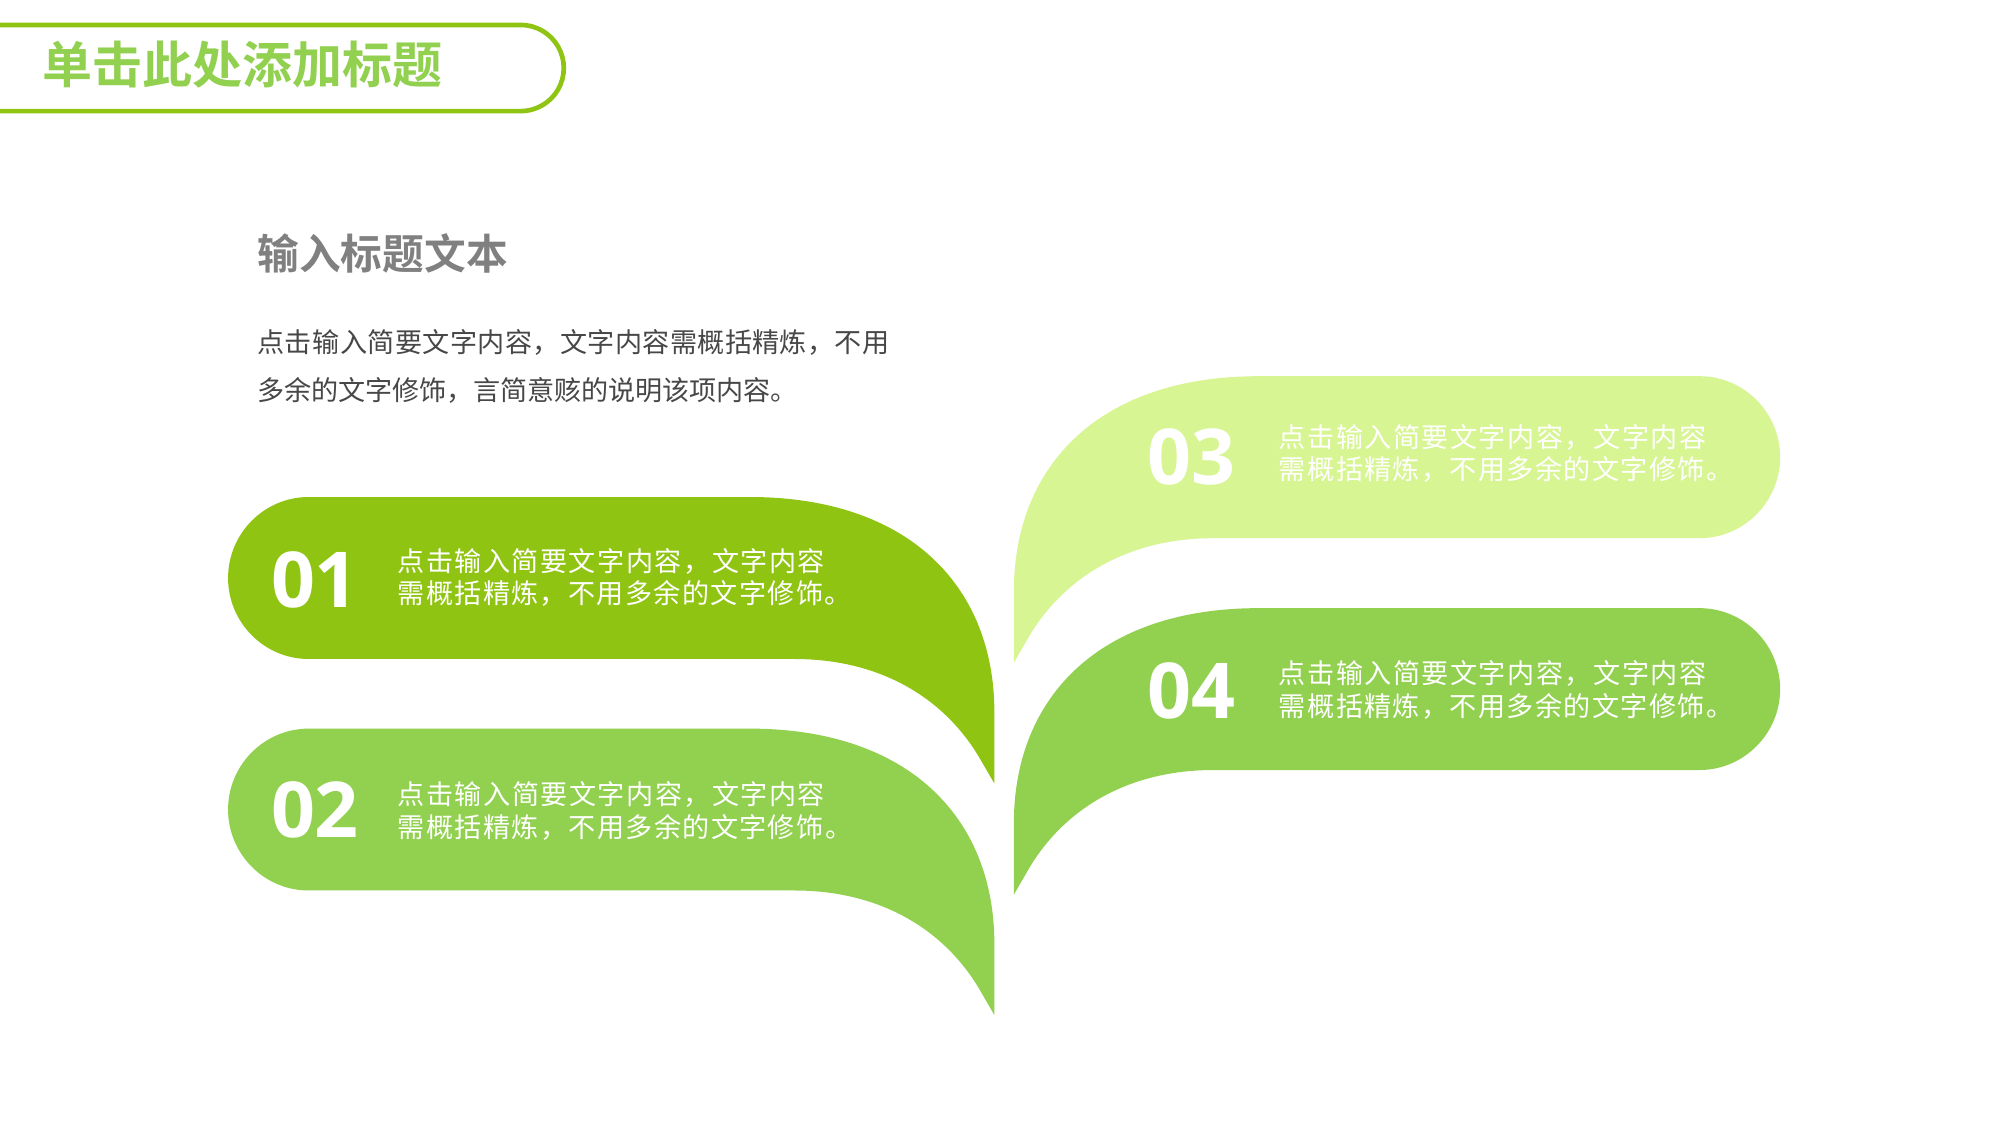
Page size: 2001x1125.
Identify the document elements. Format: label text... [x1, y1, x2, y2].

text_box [0, 24, 564, 112]
text_box 输入标题文本 [257, 228, 635, 279]
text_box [228, 728, 995, 1016]
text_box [1013, 608, 1781, 895]
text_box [1013, 376, 1781, 608]
text_box 点击输入简要文字内容，文字内容需概括精炼，不用多余的文字修饰，言简意赅的说明该项内容。 [257, 308, 890, 407]
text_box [228, 496, 995, 728]
